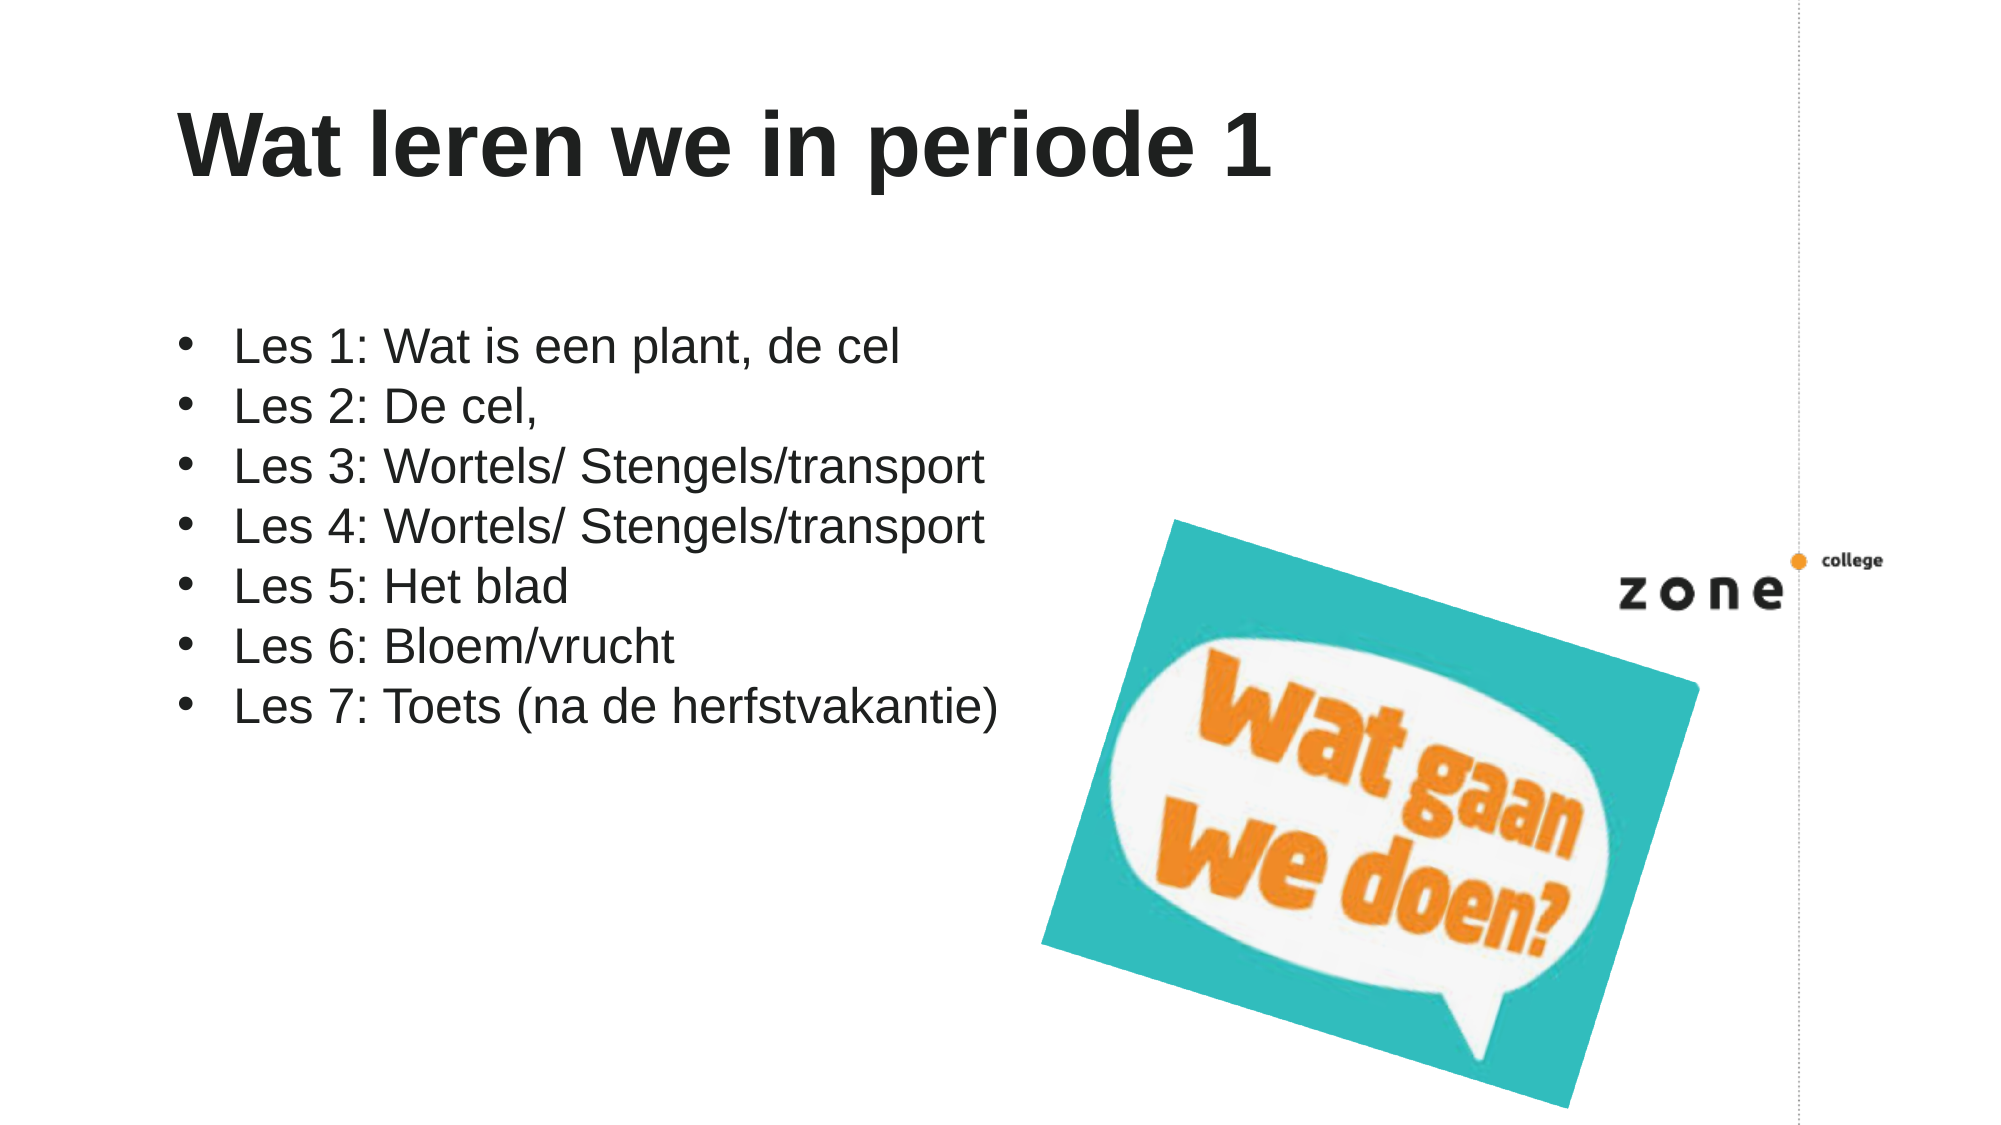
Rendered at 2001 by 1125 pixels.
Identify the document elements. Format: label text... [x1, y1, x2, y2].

picture [1042, 0, 2001, 1125]
list Les 1: Wat is een plant, de cel Les 2: De cel, Les 3: Wortels/ Stengels/transport Les 4: Wortels/ Stengels/transport Les 5: Het blad Les 6: Bloem/vrucht Les 7: Toets (na de herfstvakantie) [177, 313, 1269, 1091]
title Wat leren we in periode 1 [177, 97, 1471, 261]
